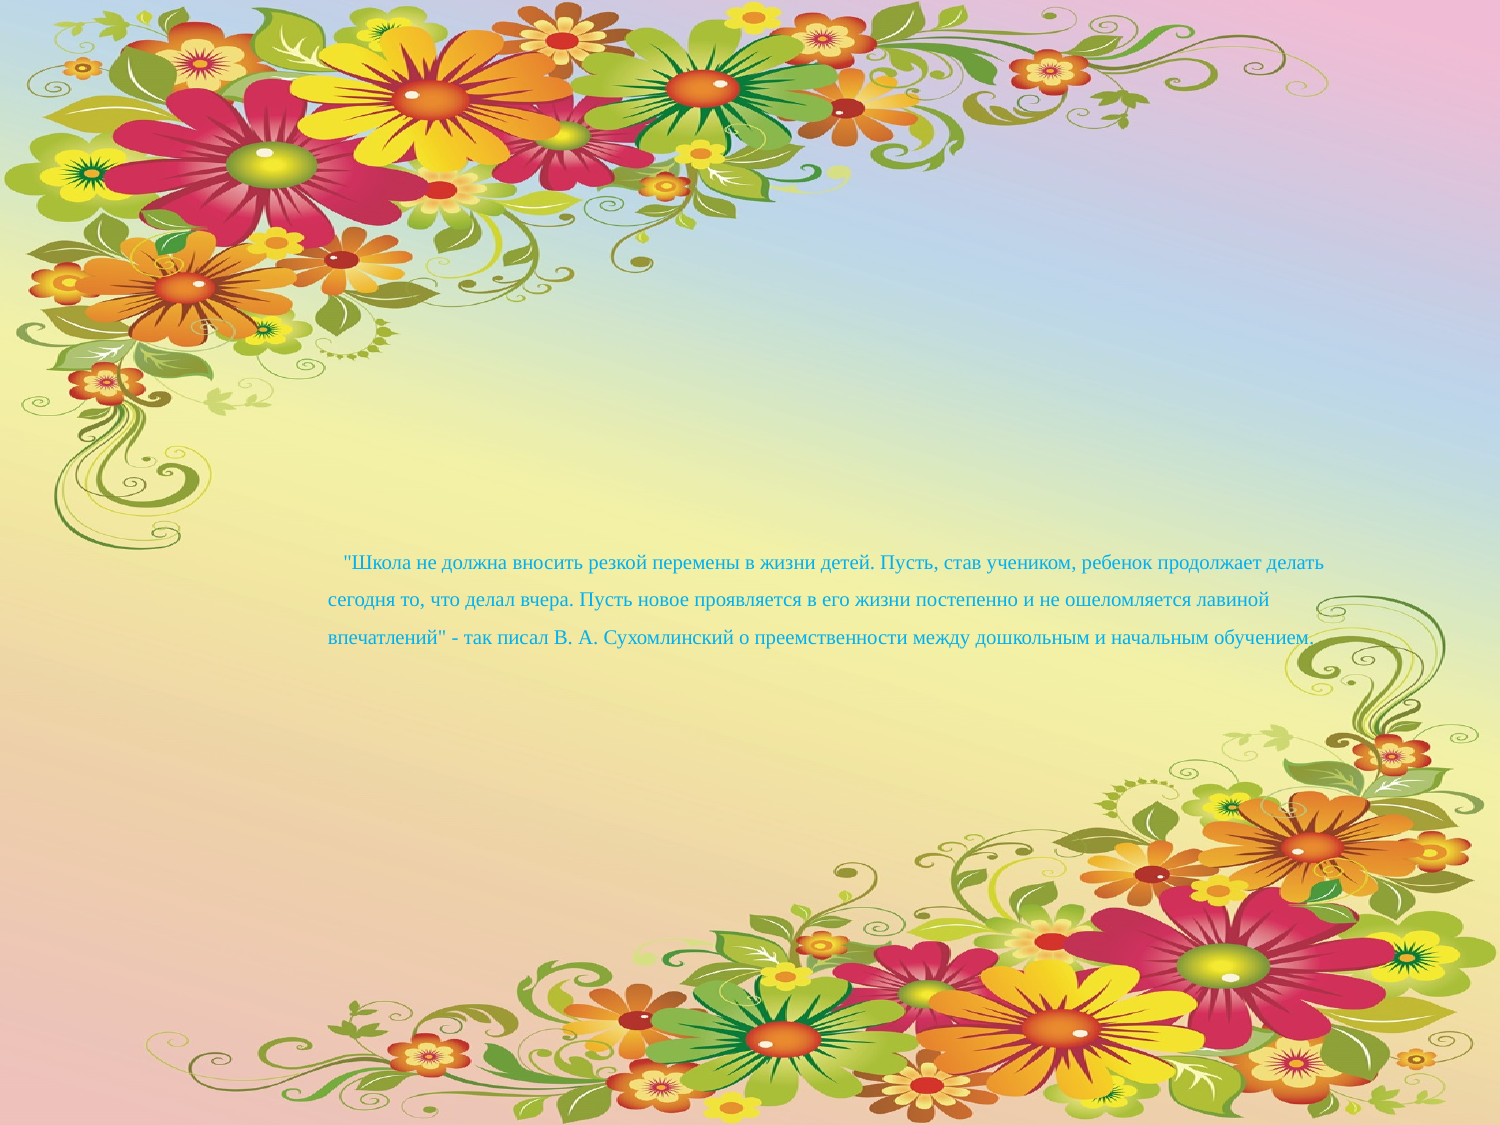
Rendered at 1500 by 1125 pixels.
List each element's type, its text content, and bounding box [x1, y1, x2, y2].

title "Школа не должна вносить резкой перемены в жизни детей. Пусть, став учеником, ребенок продолжает делать сегодня то, что делал вчера. Пусть новое проявляется в его жизни постепенно и не ошеломляется лавиной впечатлений" - так писал В. А. Сухомлинский о преемственности между дошкольным и начальным обучением. [312, 515, 1376, 703]
picture [0, 0, 1500, 1125]
